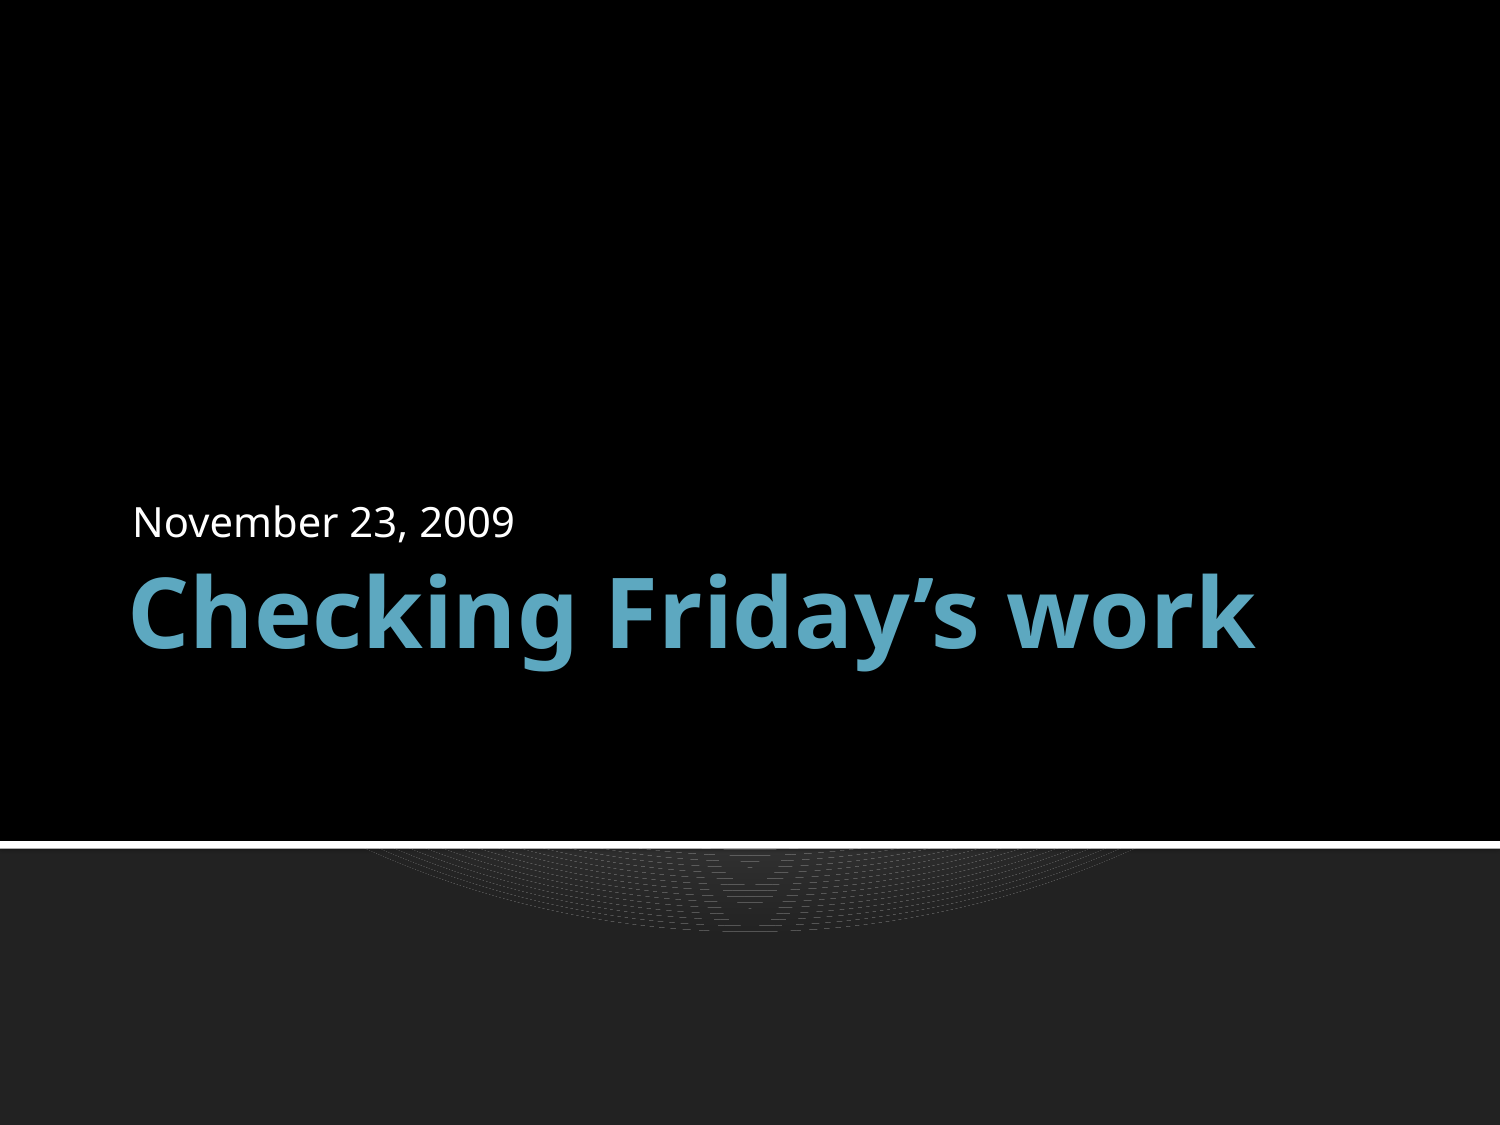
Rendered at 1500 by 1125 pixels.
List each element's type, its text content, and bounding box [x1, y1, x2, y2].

subtitle November 23, 2009 [112, 299, 1438, 546]
title Checking Friday’s work [112, 550, 1438, 825]
